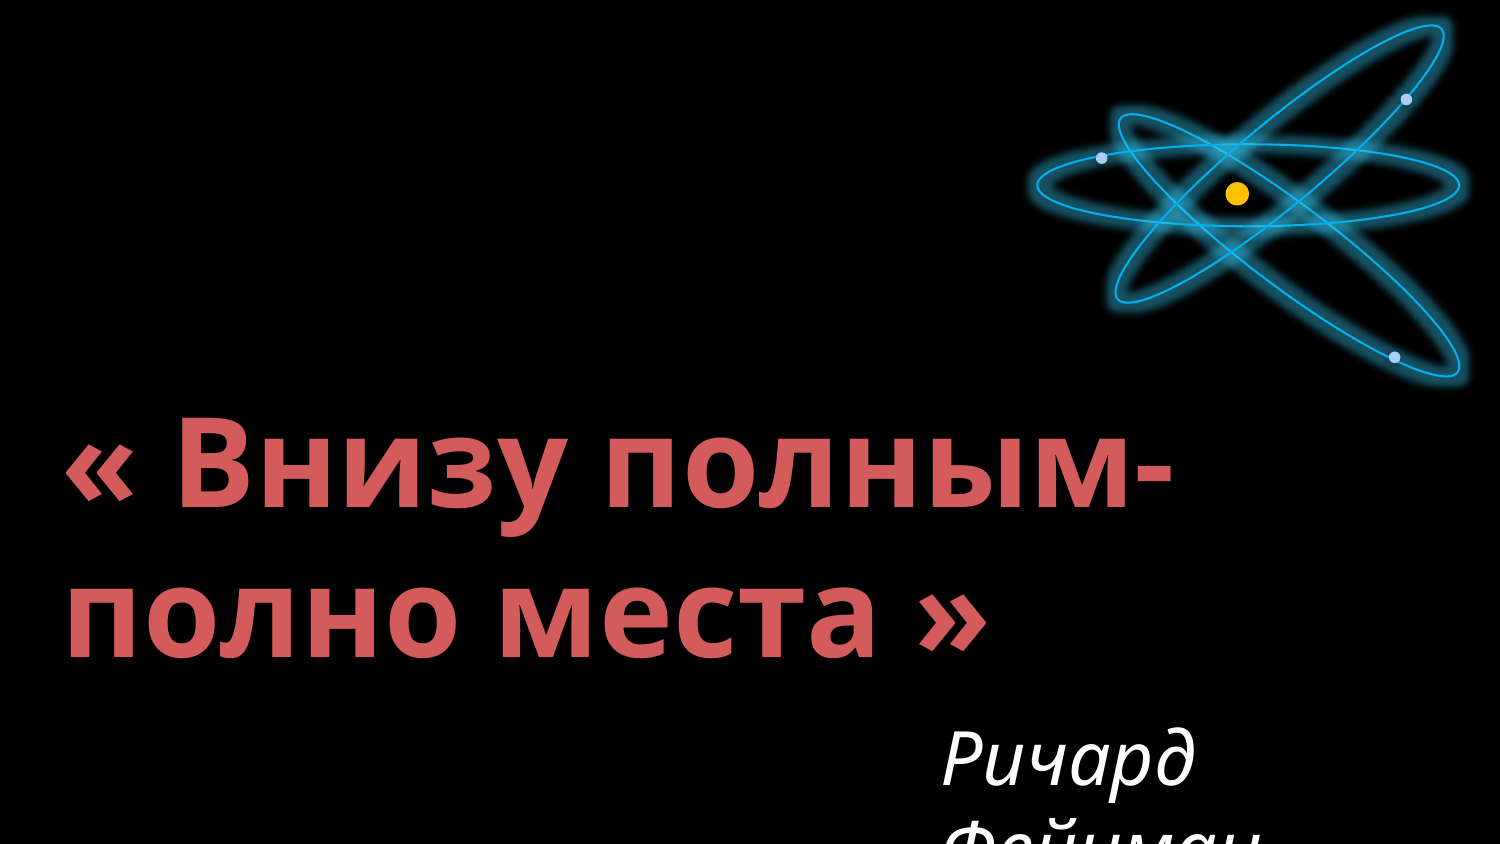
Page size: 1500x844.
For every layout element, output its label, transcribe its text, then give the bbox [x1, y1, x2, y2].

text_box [1037, 93, 1500, 364]
text_box Ричард Фейнман [925, 703, 1454, 844]
text_box « Внизу полным-полно места » [46, 374, 1196, 690]
